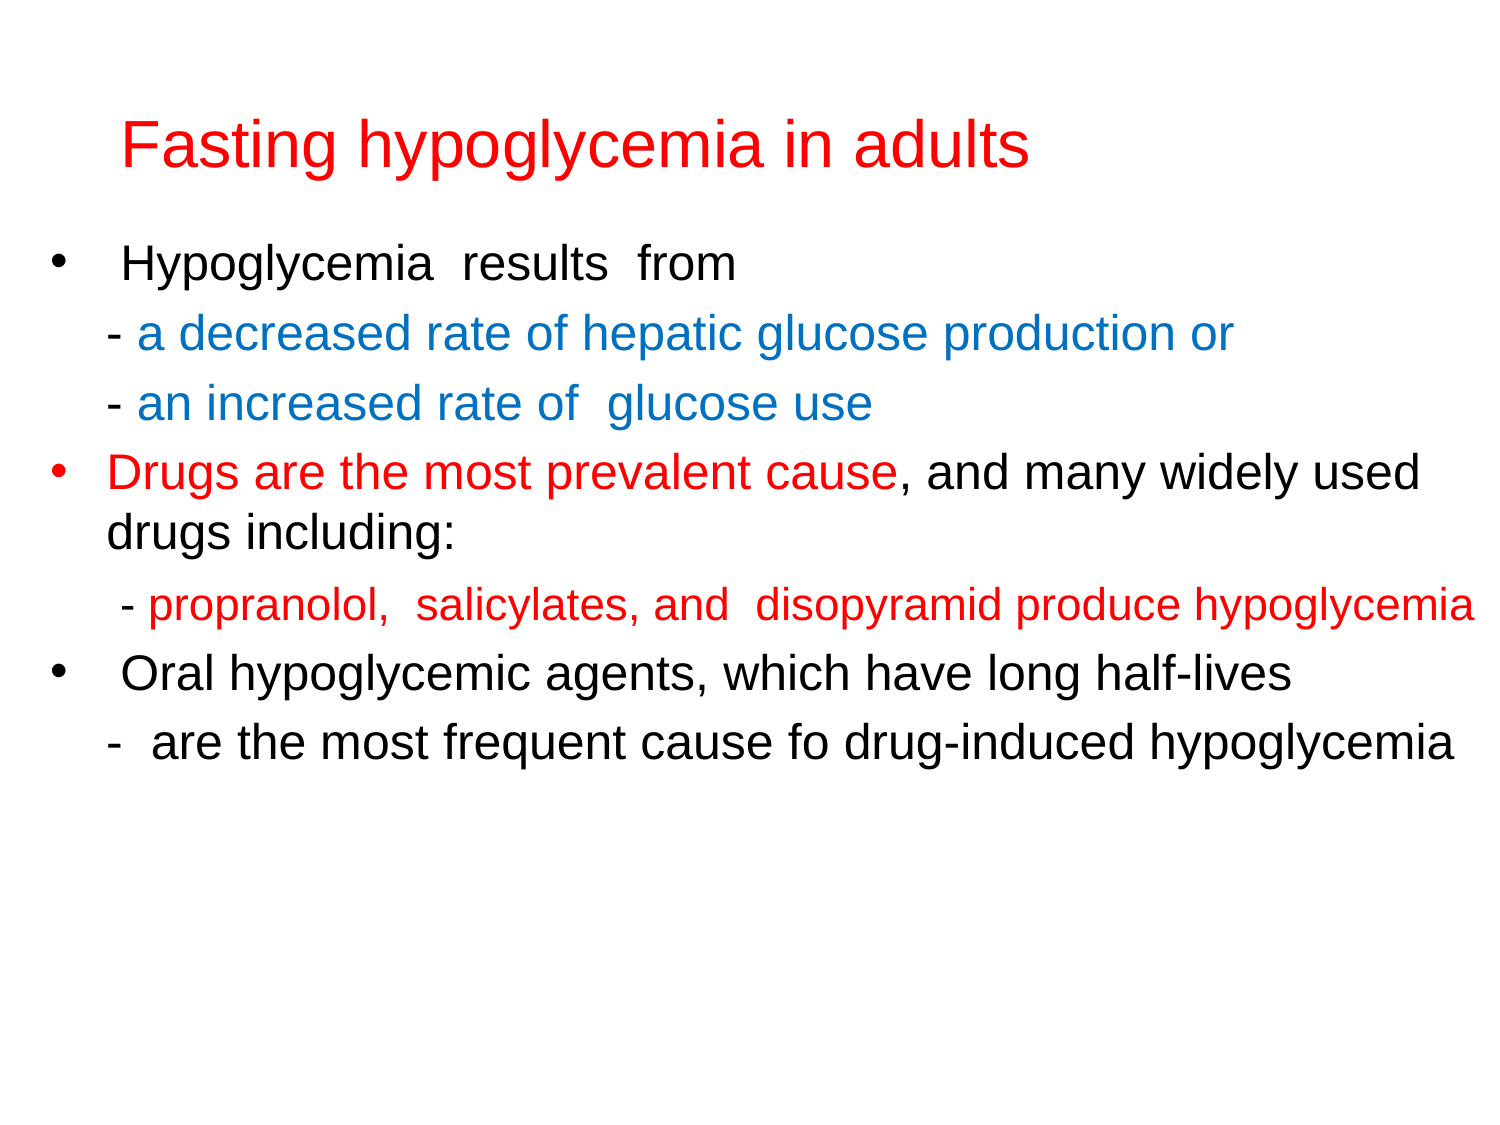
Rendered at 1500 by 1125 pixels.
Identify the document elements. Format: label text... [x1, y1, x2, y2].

title Fasting hypoglycemia in adults [105, 46, 1456, 222]
list Hypoglycemia results from - a decreased rate of hepatic glucose production or - an increased rate of glucose use Drugs are the most prevalent cause, and many widely used drugs including: - propranolol, salicylates, and disopyramid produce hypoglycemia Oral hypoglycemic agents, which have long half-lives - are the most frequent cause fo drug-induced hypoglycemia [35, 222, 1500, 966]
